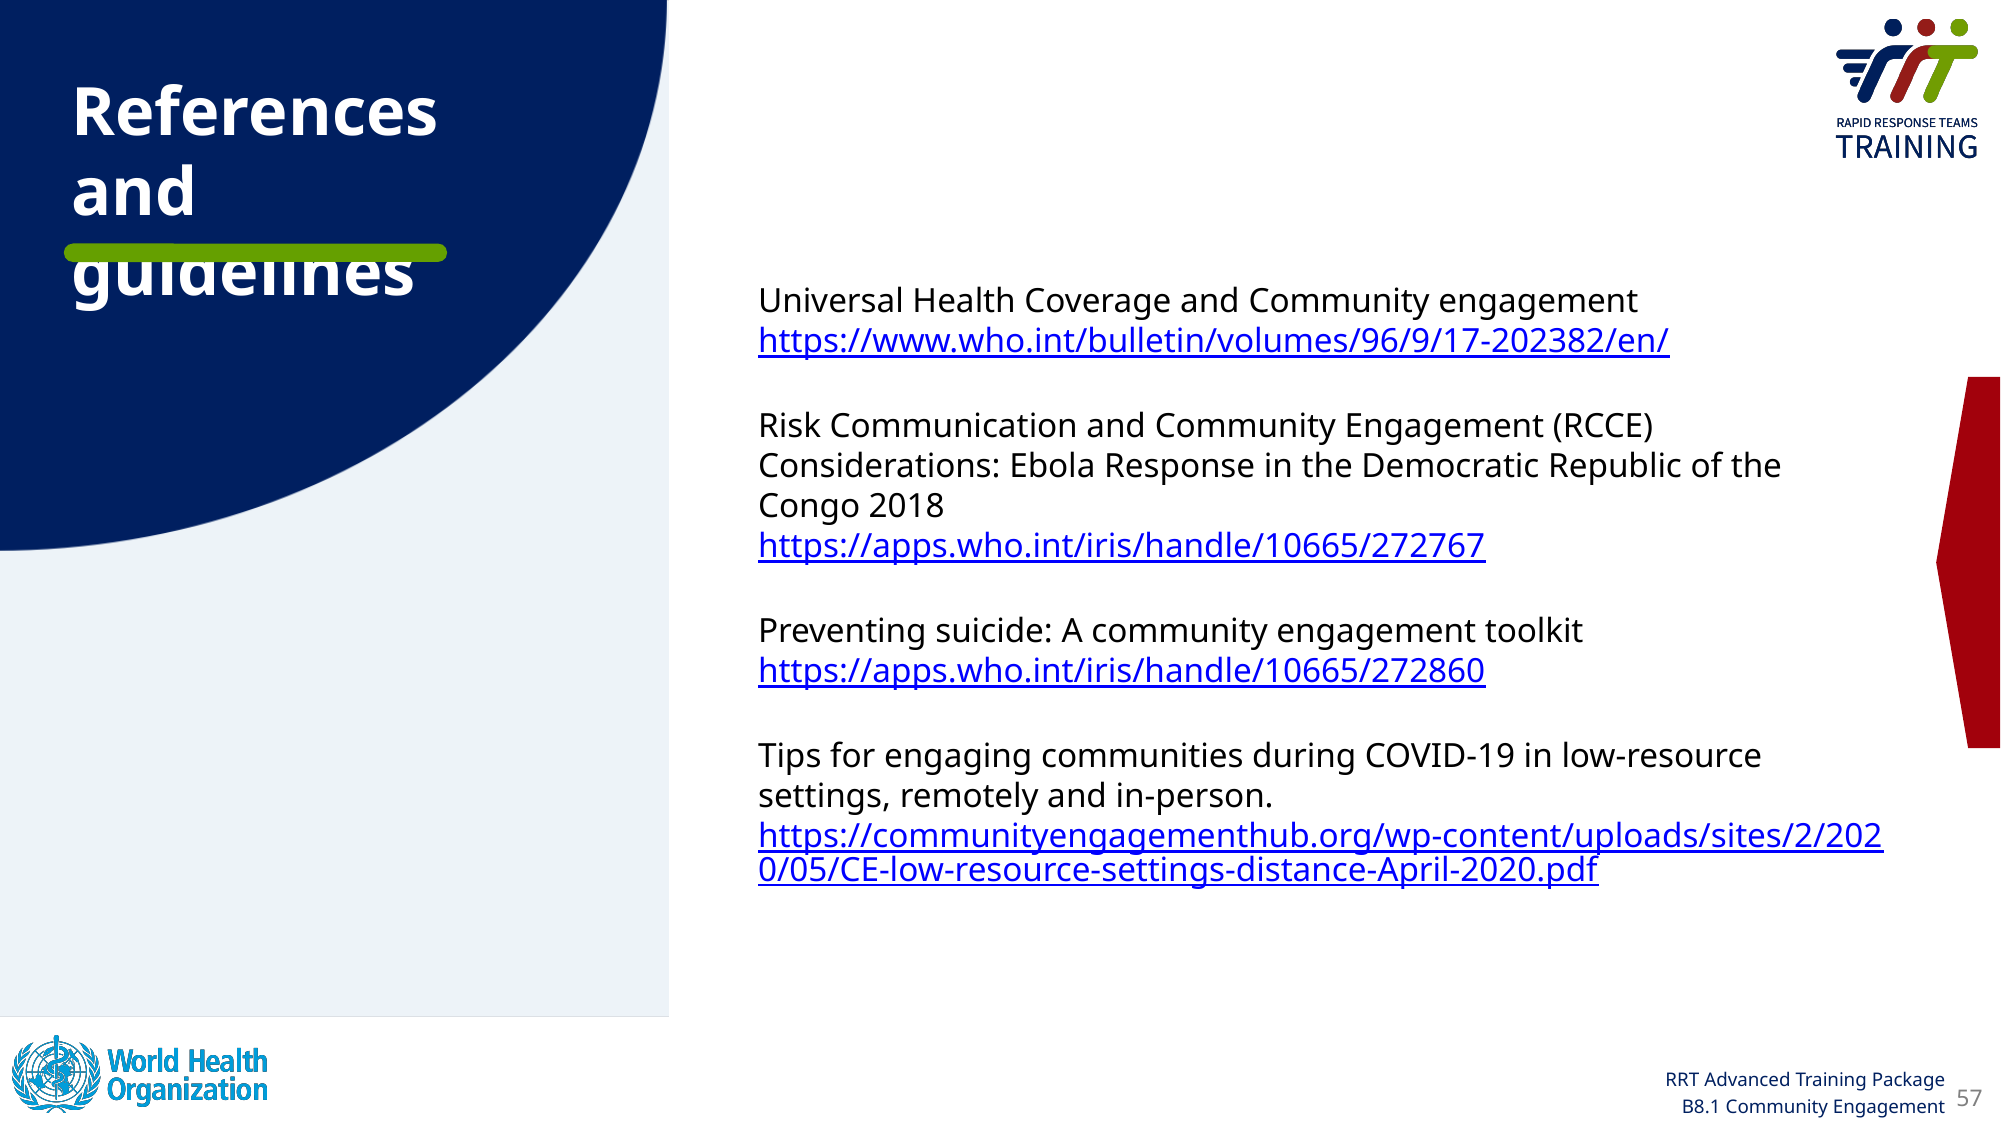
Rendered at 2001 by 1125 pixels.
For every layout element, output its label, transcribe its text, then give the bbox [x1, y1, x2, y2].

picture [24, 1054, 36, 1087]
text_box Universal Health Coverage and Community engagement https://www.who.int/bulletin/volumes/96/9/17-202382/en/ Risk Communication and Community Engagement (RCCE) Considerations: Ebola Response in the Democratic Republic of the Congo 2018 https://apps.who.int/iris/handle/10665/272767 Preventing suicide: A community engagement toolkit https://apps.who.int/iris/handle/10665/272860 Tips for engaging communities during COVID-19 in low-resource settings, remotely and in-person. https://communityengagementhub.org/wp-content/uploads/sites/2/2020/05/CE-low-resource-settings-distance-April-2020.pdf [750, 272, 1898, 867]
picture [0, 0, 669, 1018]
picture [30, 1083, 37, 1091]
picture [34, 1054, 43, 1078]
picture [71, 1053, 90, 1091]
picture [59, 1035, 267, 1113]
picture [40, 1062, 47, 1070]
picture [36, 1088, 78, 1105]
picture [22, 1062, 26, 1077]
picture [46, 1056, 54, 1062]
picture [50, 1108, 62, 1113]
picture [1835, 19, 1978, 167]
picture [12, 1083, 48, 1113]
picture [12, 1035, 54, 1068]
